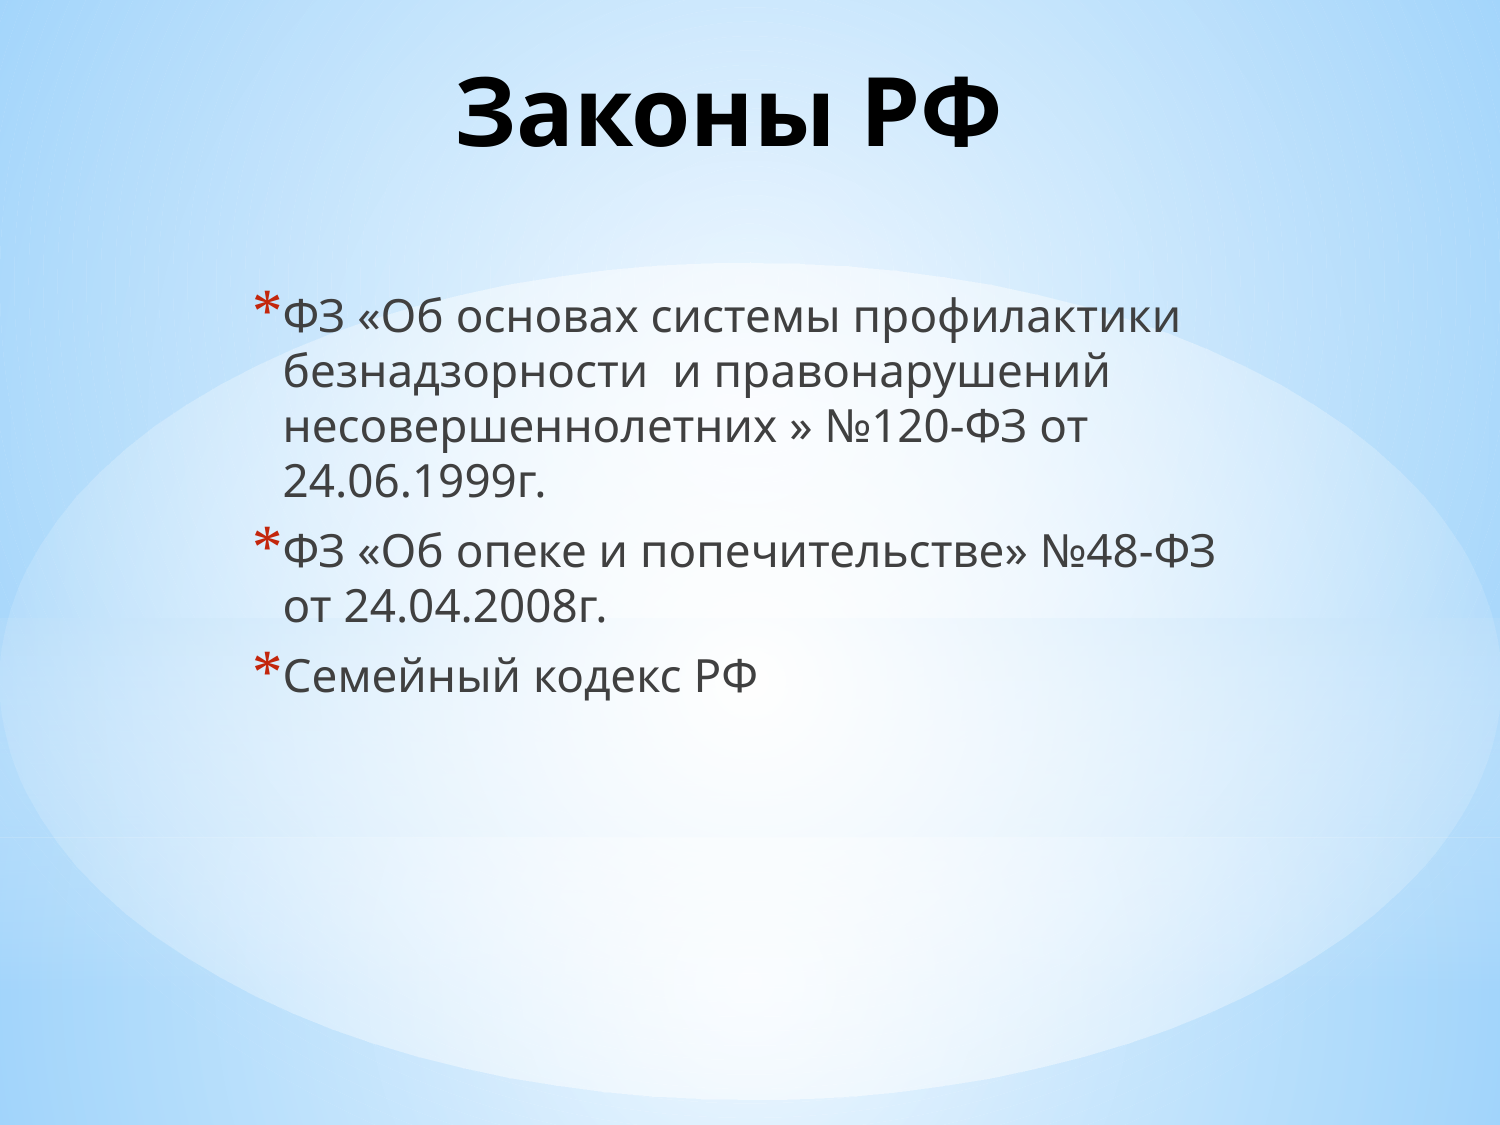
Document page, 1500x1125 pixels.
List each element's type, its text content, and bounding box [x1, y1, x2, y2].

title Законы РФ [194, 42, 1264, 231]
list ФЗ «Об основах системы профилактики безнадзорности и правонарушений несовершеннолетних » №120-ФЗ от 24.06.1999г. ФЗ «Об опеке и попечительстве» №48-ФЗ от 24.04.2008г. Семейный кодекс РФ [230, 278, 1281, 849]
